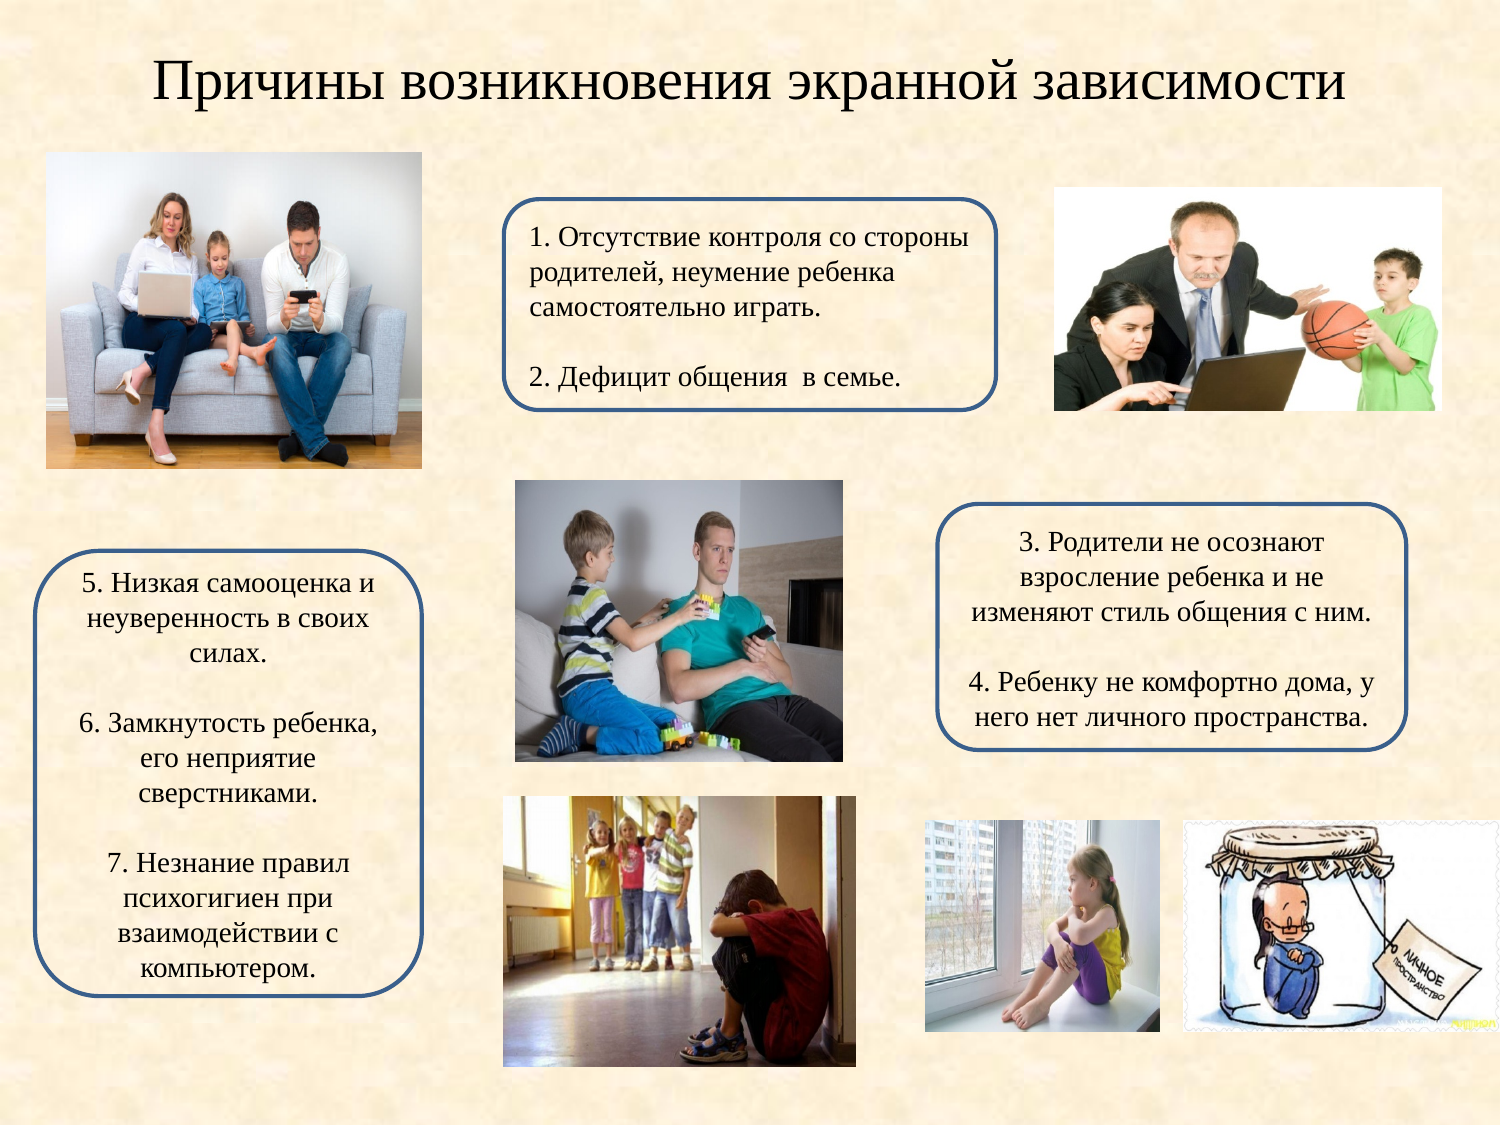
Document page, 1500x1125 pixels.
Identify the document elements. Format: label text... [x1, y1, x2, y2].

text_box 3. Родители не осознают взросление ребенка и не изменяют стиль общения с ним. 4. Ребенку не комфортно дома, у него нет личного пространства. [935, 501, 1409, 753]
text_box 1. Отсутствие контроля со стороны родителей, неумение ребенка самостоятельно играть. 2. Дефицит общения в семье. [501, 197, 999, 413]
title Причины возникновения экранной зависимости [46, 23, 1454, 129]
picture [0, 0, 1500, 1125]
text_box 5. Низкая самооценка и неуверенность в своих силах. 6. Замкнутость ребенка, его неприятие сверстниками. 7. Незнание правил психогигиен при взаимодействии с компьютером. [32, 548, 424, 999]
